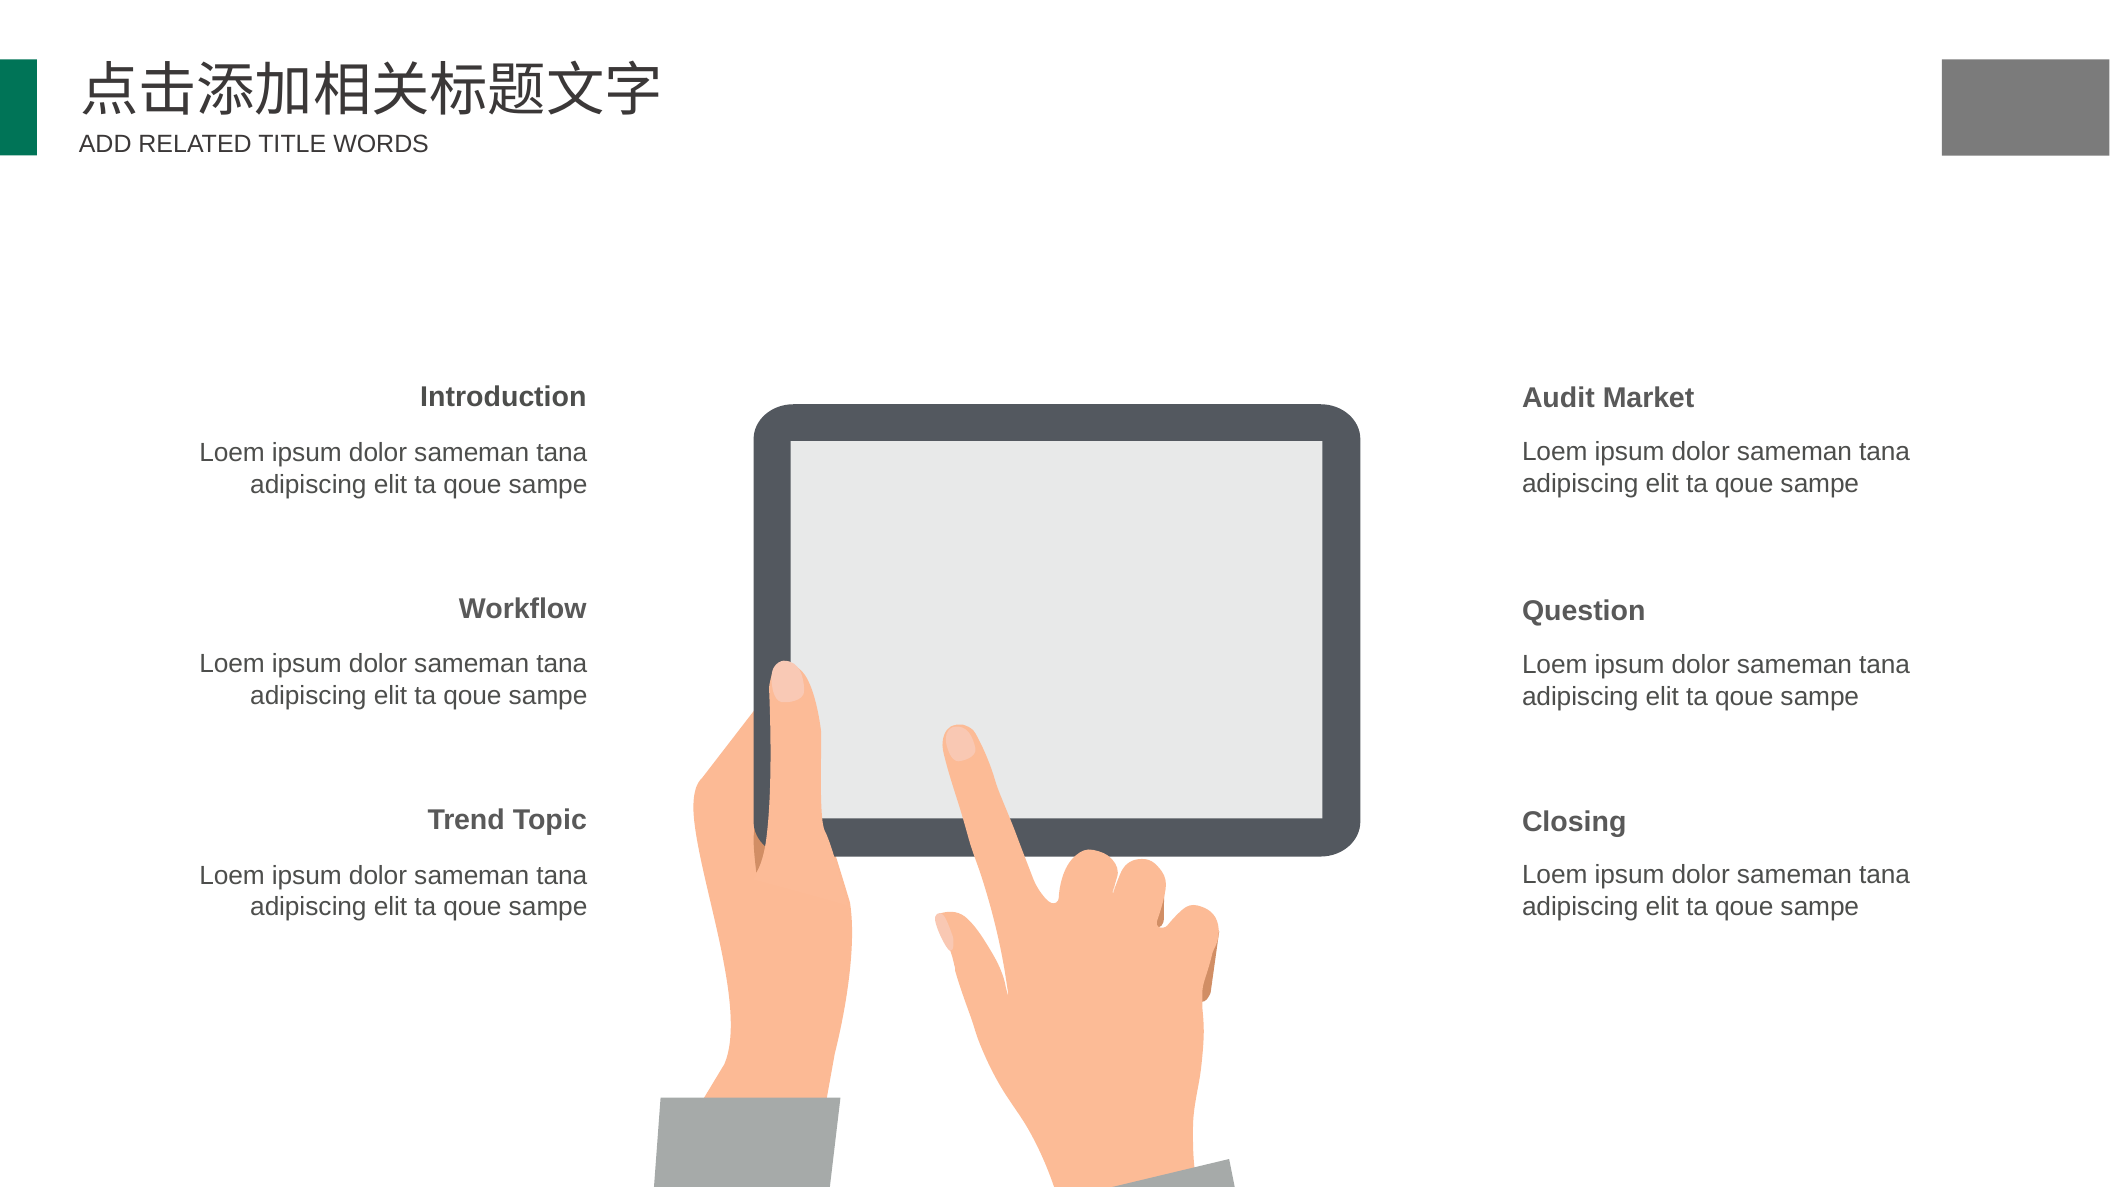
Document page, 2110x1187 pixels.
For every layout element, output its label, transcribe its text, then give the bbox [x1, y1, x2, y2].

text_box Loem ipsum dolor sameman tana adipiscing elit ta qoue sampe [184, 842, 595, 936]
text_box Trend Topic [404, 793, 595, 842]
text_box Workflow [437, 582, 595, 631]
text_box Closing [1514, 793, 1647, 842]
text_box Loem ipsum dolor sameman tana adipiscing elit ta qoue sampe [184, 420, 595, 514]
text_box Introduction [395, 370, 595, 420]
text_box ADD RELATED TITLE WORDS [62, 119, 446, 166]
text_box [1941, 58, 2110, 157]
text_box 点击添加相关标题文字 [64, 43, 679, 130]
text_box Audit Market [1514, 370, 1727, 419]
text_box Loem ipsum dolor sameman tana adipiscing elit ta qoue sampe [1514, 419, 1925, 513]
text_box Loem ipsum dolor sameman tana adipiscing elit ta qoue sampe [1514, 632, 1925, 726]
text_box Loem ipsum dolor sameman tana adipiscing elit ta qoue sampe [1514, 842, 1925, 936]
text_box Question [1514, 583, 1669, 632]
text_box [0, 58, 38, 157]
text_box Loem ipsum dolor sameman tana adipiscing elit ta qoue sampe [184, 631, 595, 725]
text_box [935, 724, 1253, 1187]
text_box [653, 404, 1361, 1187]
